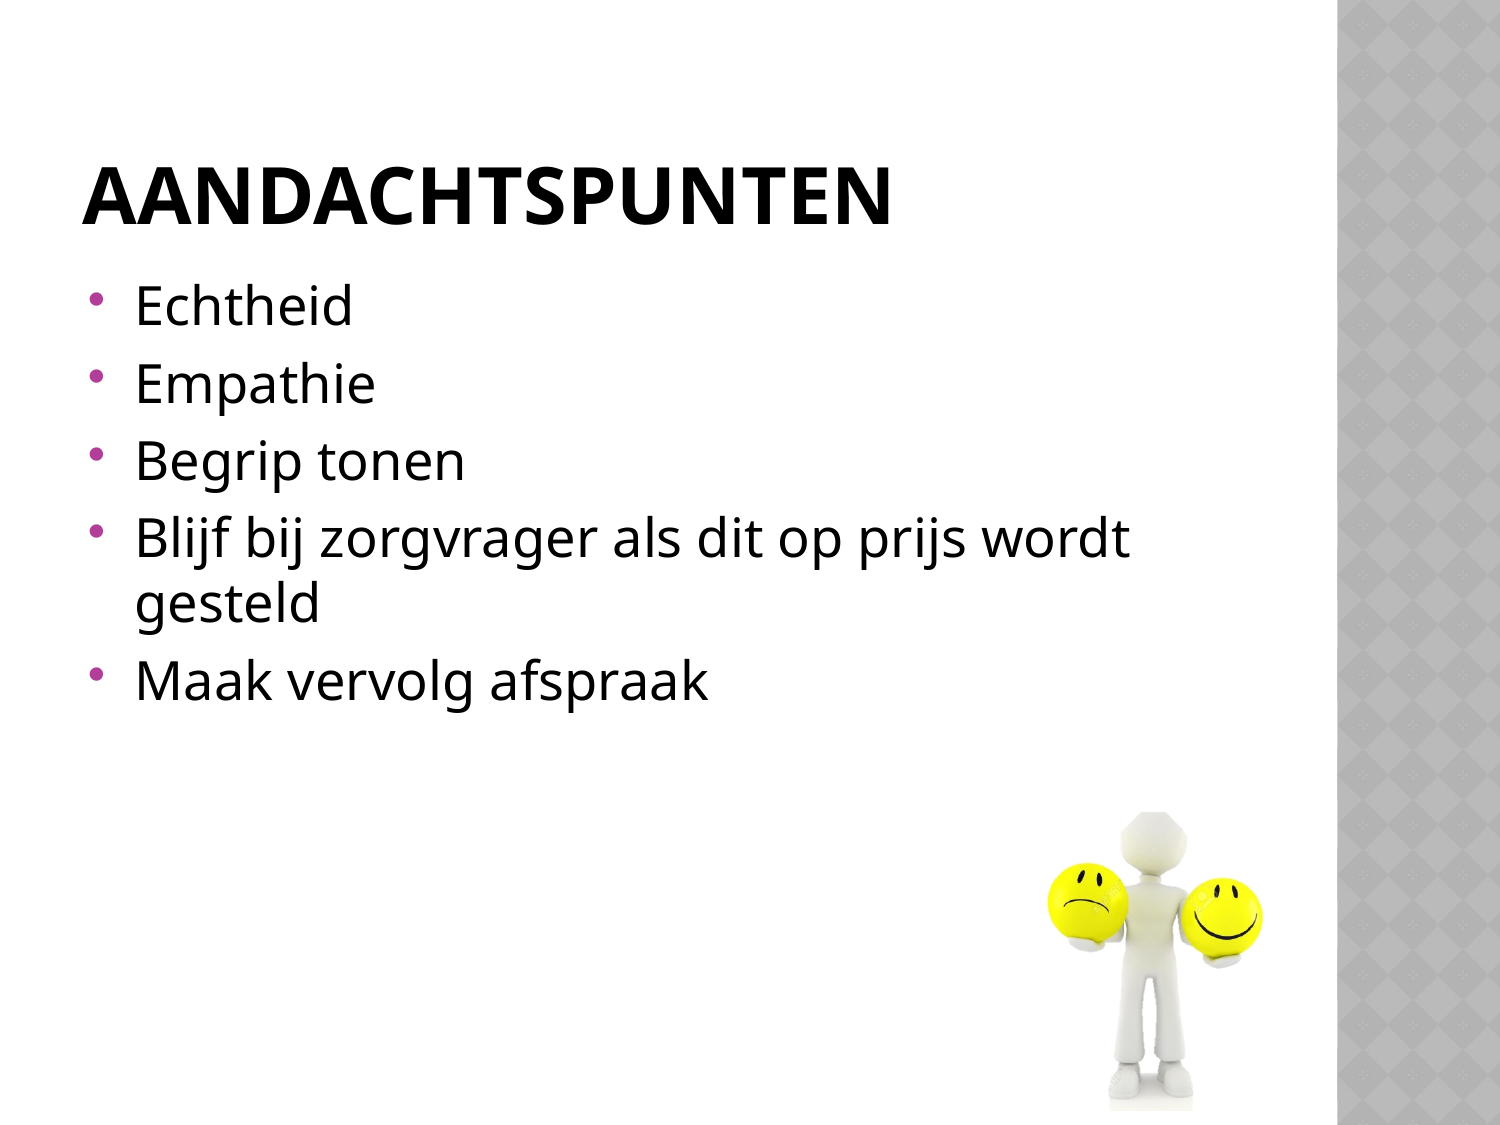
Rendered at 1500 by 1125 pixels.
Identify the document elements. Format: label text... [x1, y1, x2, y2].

title aandachtspunten [75, 52, 1263, 240]
list Echtheid Empathie Begrip tonen Blijf bij zorgvrager als dit op prijs wordt gesteld Maak vervolg afspraak [75, 264, 1329, 1059]
picture [985, 774, 1323, 1112]
